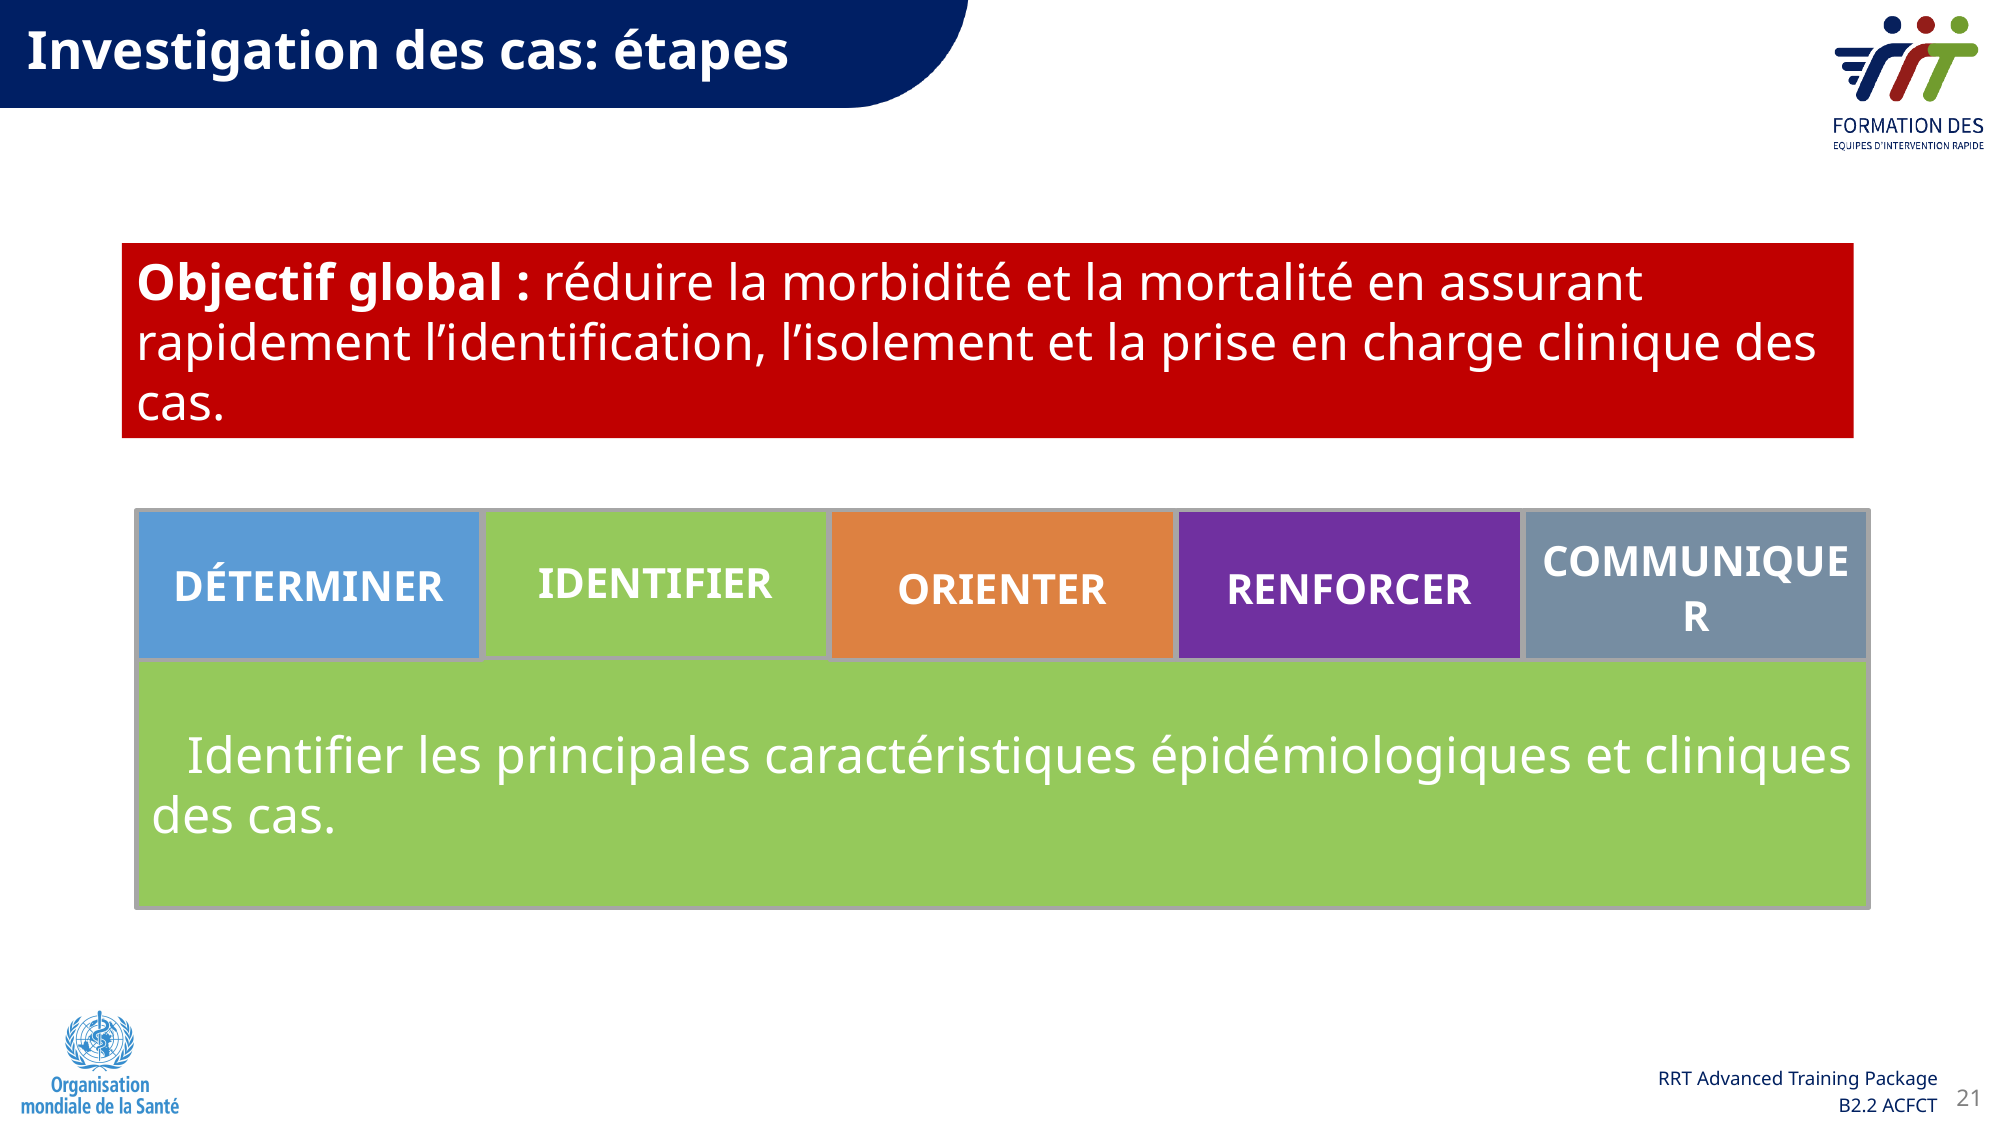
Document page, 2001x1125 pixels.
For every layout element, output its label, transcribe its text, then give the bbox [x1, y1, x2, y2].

text_box Objectif global : réduire la morbidité et la mortalité en assurant rapidement l’identification, l’isolement et la prise en charge clinique des cas. [121, 243, 1854, 439]
text_box Investigation des cas: étapes [20, 0, 904, 106]
text_box RENFORCER [1175, 508, 1521, 662]
text_box ORIENTER [828, 508, 1175, 662]
picture [0, 0, 969, 108]
picture [1833, 15, 1984, 151]
text_box Identifier les principales caractéristiques épidémiologiques et cliniques des cas. [134, 656, 1871, 910]
text_box IDENTIFIER [484, 508, 828, 656]
picture [20, 1009, 180, 1115]
text_box COMMUNIQUER [1521, 508, 1871, 662]
text_box DÉTERMINER [134, 508, 484, 662]
